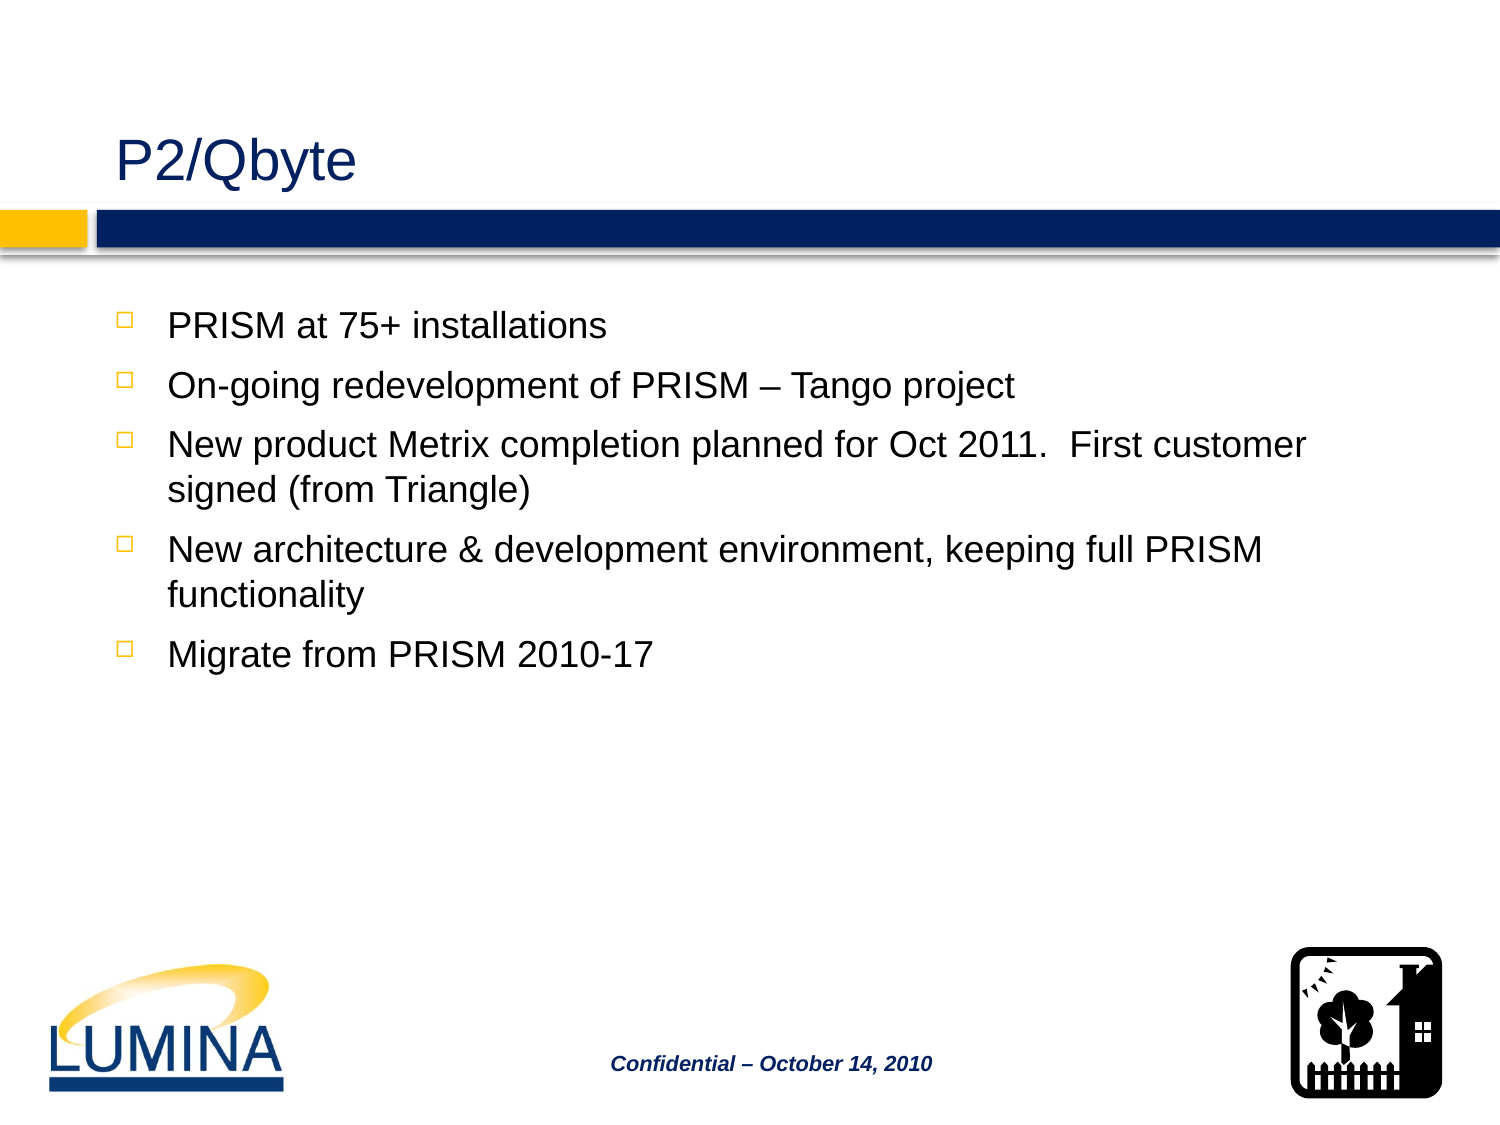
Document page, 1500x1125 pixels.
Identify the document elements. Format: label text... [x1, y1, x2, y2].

title P2/Qbyte [100, 37, 1439, 201]
picture [49, 964, 284, 1094]
list PRISM at 75+ installations On-going redevelopment of PRISM – Tango project New product Metrix completion planned for Oct 2011. First customer signed (from Triangle) New architecture & development environment, keeping full PRISM functionality Migrate from PRISM 2010-17 [99, 293, 1413, 982]
